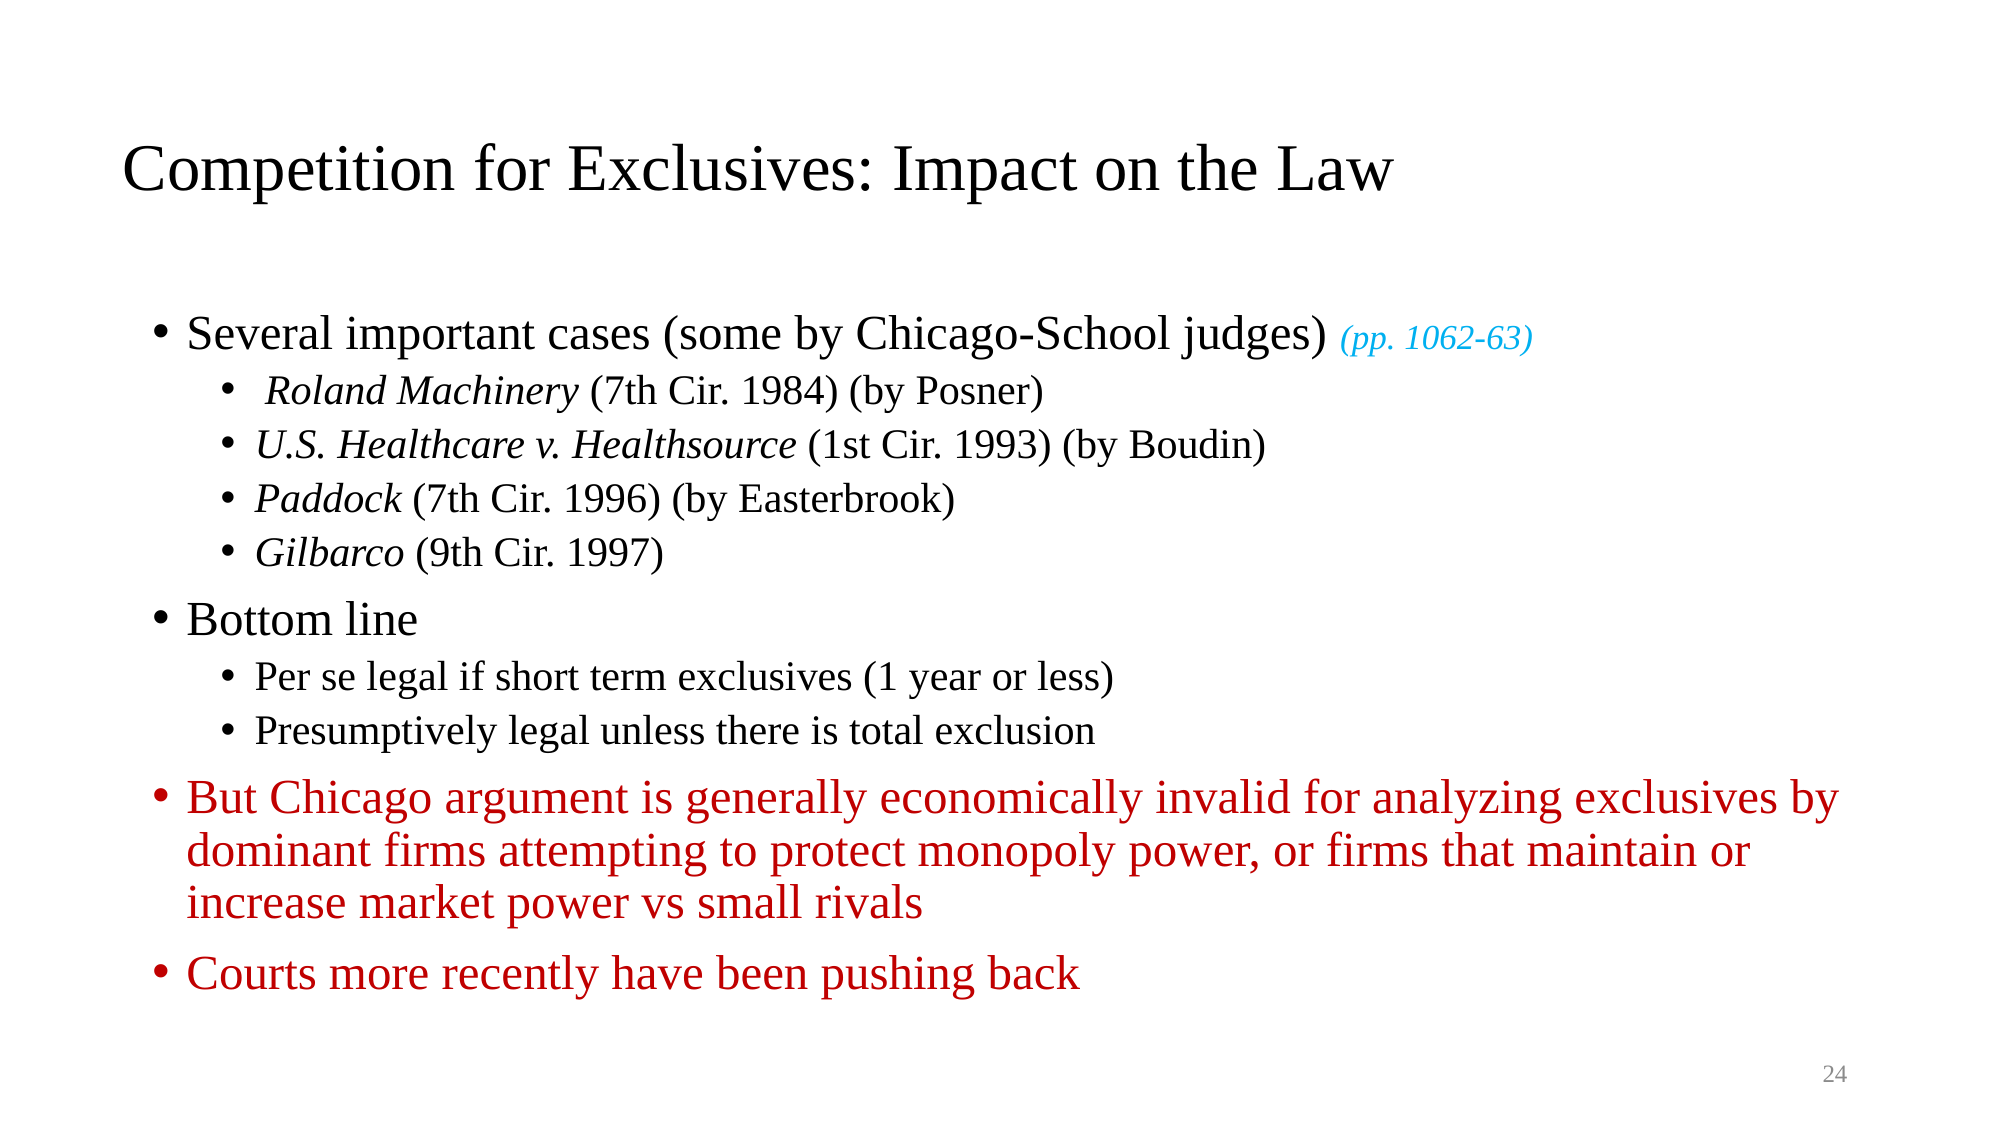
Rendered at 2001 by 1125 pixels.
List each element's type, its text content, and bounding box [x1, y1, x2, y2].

slide_number 24 [1412, 1042, 1863, 1103]
list Several important cases (some by Chicago-School judges) (pp. 1062-63) Roland Machinery (7th Cir. 1984) (by Posner) U.S. Healthcare v. Healthsource (1st Cir. 1993) (by Boudin) Paddock (7th Cir. 1996) (by Easterbrook) Gilbarco (9th Cir. 1997) Bottom line Per se legal if short term exclusives (1 year or less) Presumptively legal unless there is total exclusion But Chicago argument is generally economically invalid for analyzing exclusives by dominant firms attempting to protect monopoly power, or firms that maintain or increase market power vs small rivals Courts more recently have been pushing back [137, 299, 1863, 1014]
title Competition for Exclusives: Impact on the Law [108, 59, 1886, 278]
